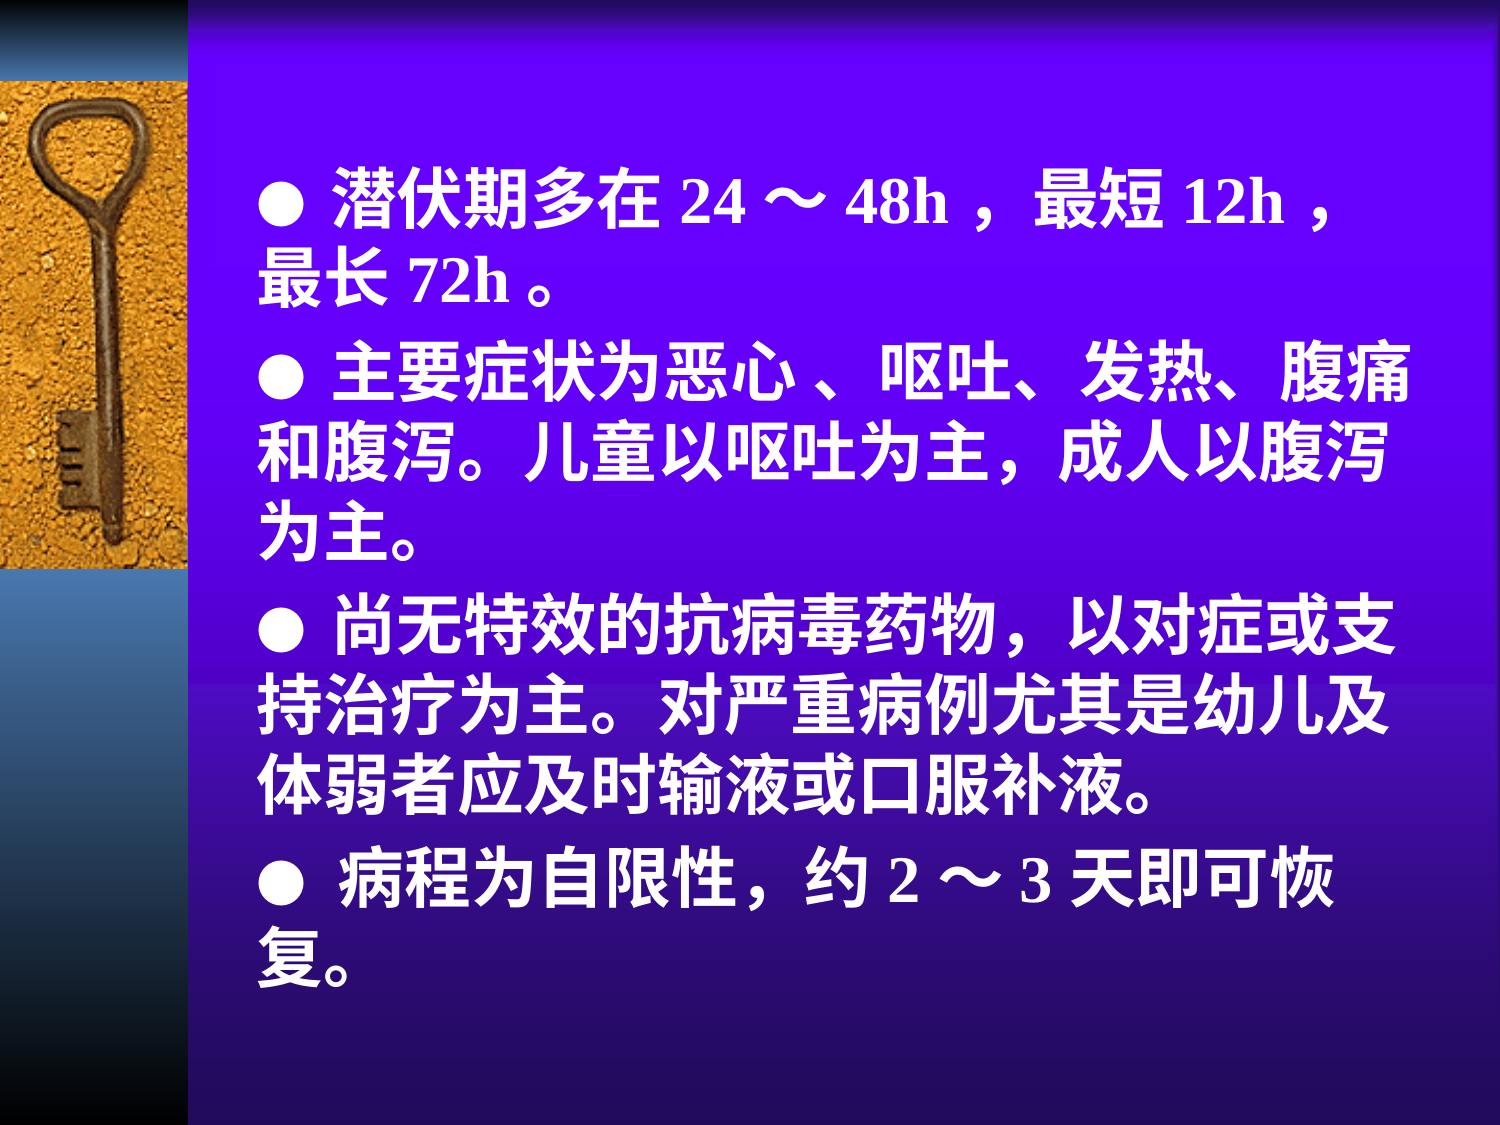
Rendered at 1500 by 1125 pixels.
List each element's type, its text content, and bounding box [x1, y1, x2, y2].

text_box ● 潜伏期多在24～48h，最短12h，最长72h。 ● 主要症状为恶心 、呕吐、发热、腹痛和腹泻。儿童以呕吐为主，成人以腹泻为主。 ● 尚无特效的抗病毒药物，以对症或支持治疗为主。对严重病例尤其是幼儿及体弱者应及时输液或口服补液。 ● 病程为自限性，约2～3天即可恢复。 [242, 148, 1447, 1004]
picture [0, 0, 1500, 1125]
